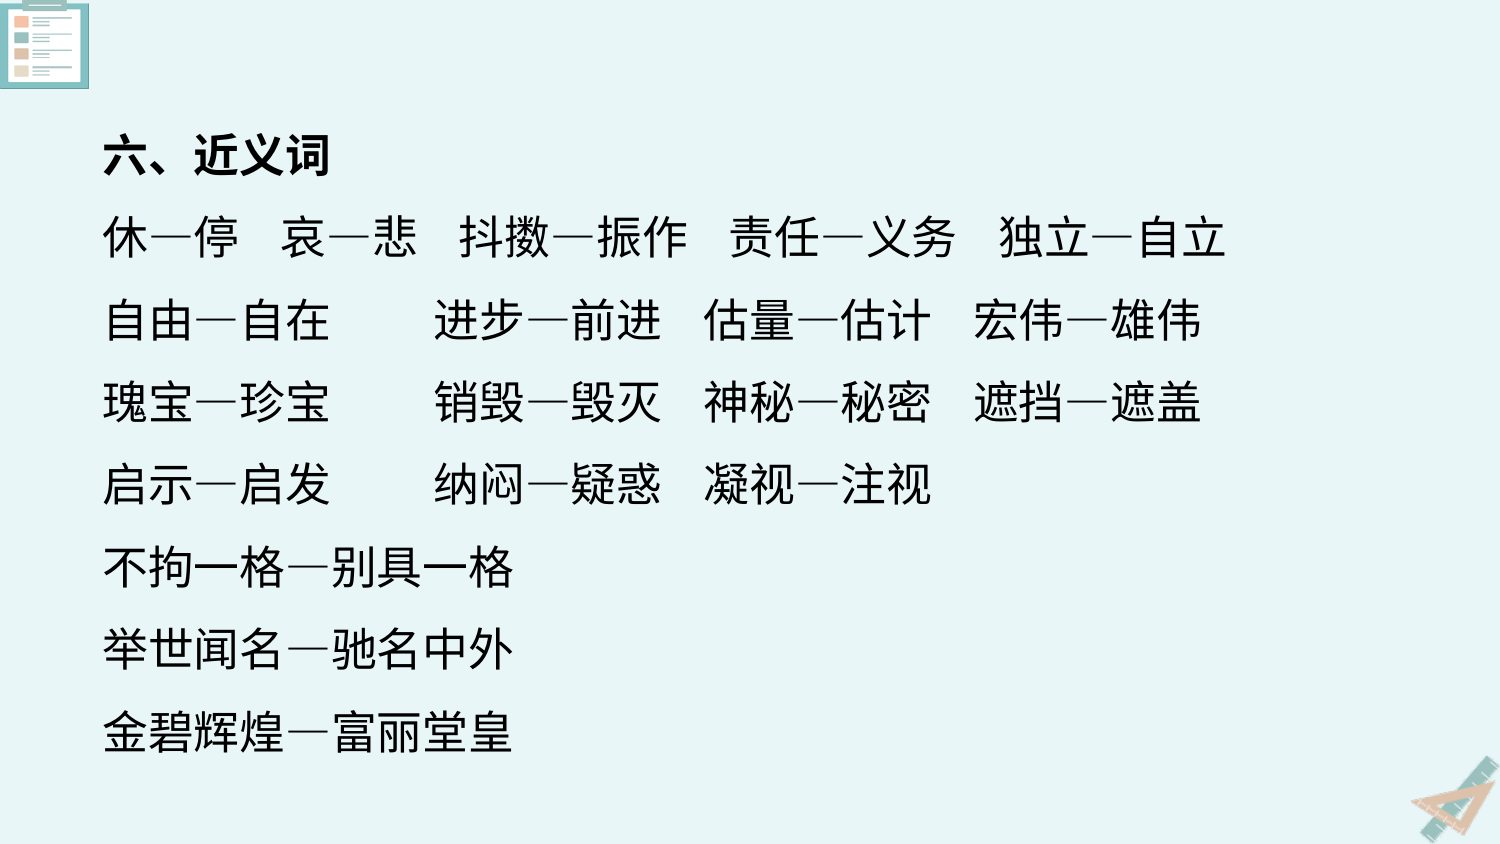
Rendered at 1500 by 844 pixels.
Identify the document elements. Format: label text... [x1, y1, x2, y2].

text_box 六、近义词 休—停 哀—悲 抖擞—振作 责任—义务 独立—自立 自由—自在 进步—前进 估量—估计 宏伟—雄伟 瑰宝—珍宝 销毁—毁灭 神秘—秘密 遮挡—遮盖 启示—启发 纳闷—疑惑 凝视—注视 不拘一格—别具一格 举世闻名—驰名中外 金碧辉煌—富丽堂皇 [87, 64, 1450, 844]
picture [1411, 755, 1500, 844]
picture [0, 0, 89, 89]
